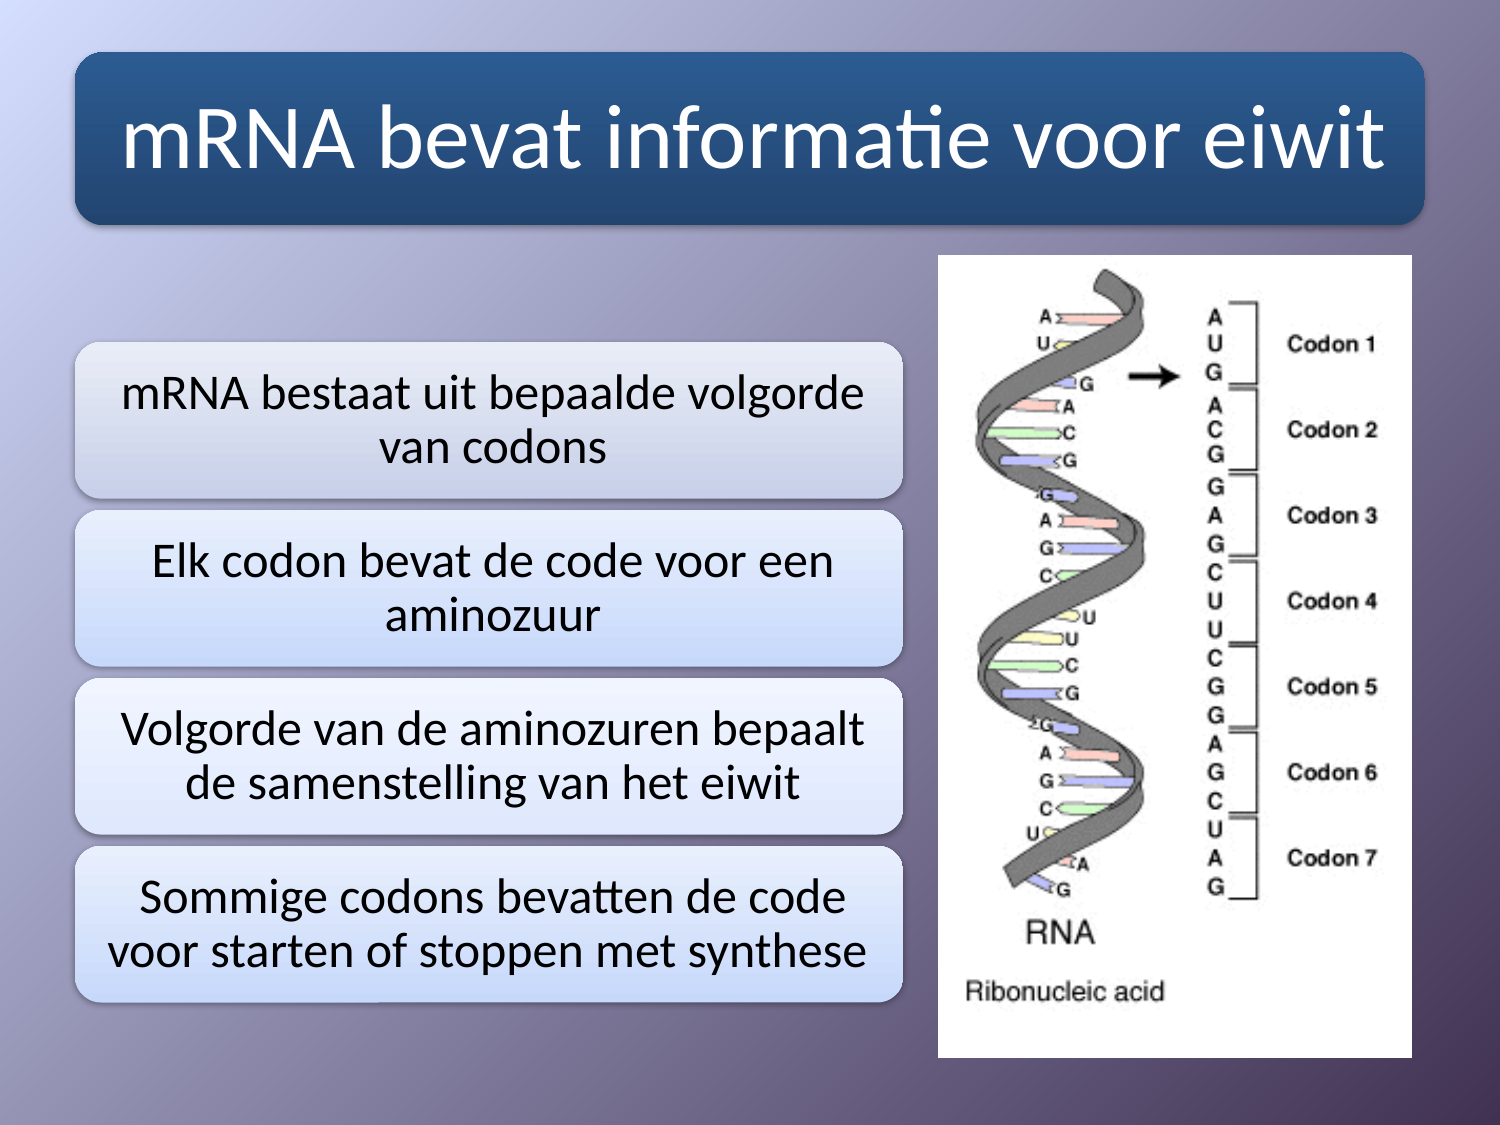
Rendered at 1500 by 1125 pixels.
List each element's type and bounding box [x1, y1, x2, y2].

text_box [74, 44, 1426, 233]
list [74, 262, 904, 1083]
picture [938, 255, 1412, 1058]
